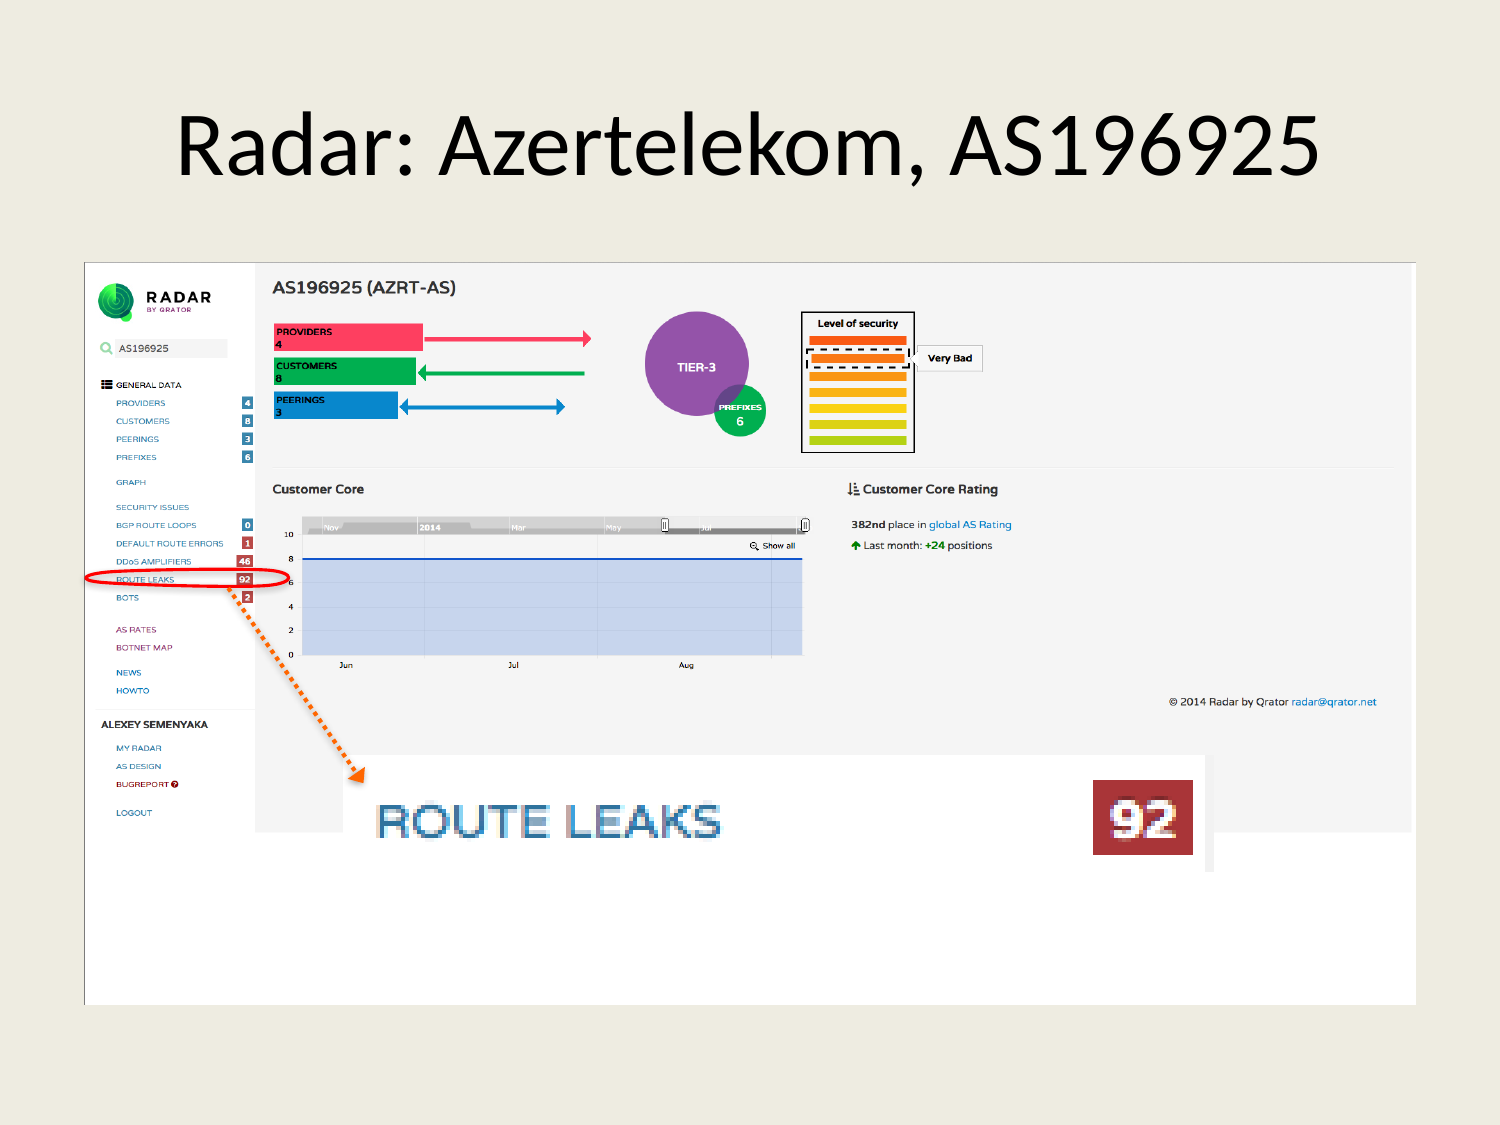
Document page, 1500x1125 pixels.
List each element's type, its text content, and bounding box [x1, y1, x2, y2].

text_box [198, 617, 394, 754]
title Radar: Azertelekom, AS196925 [75, 45, 1425, 233]
picture [342, 755, 1214, 872]
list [74, 262, 1426, 1006]
